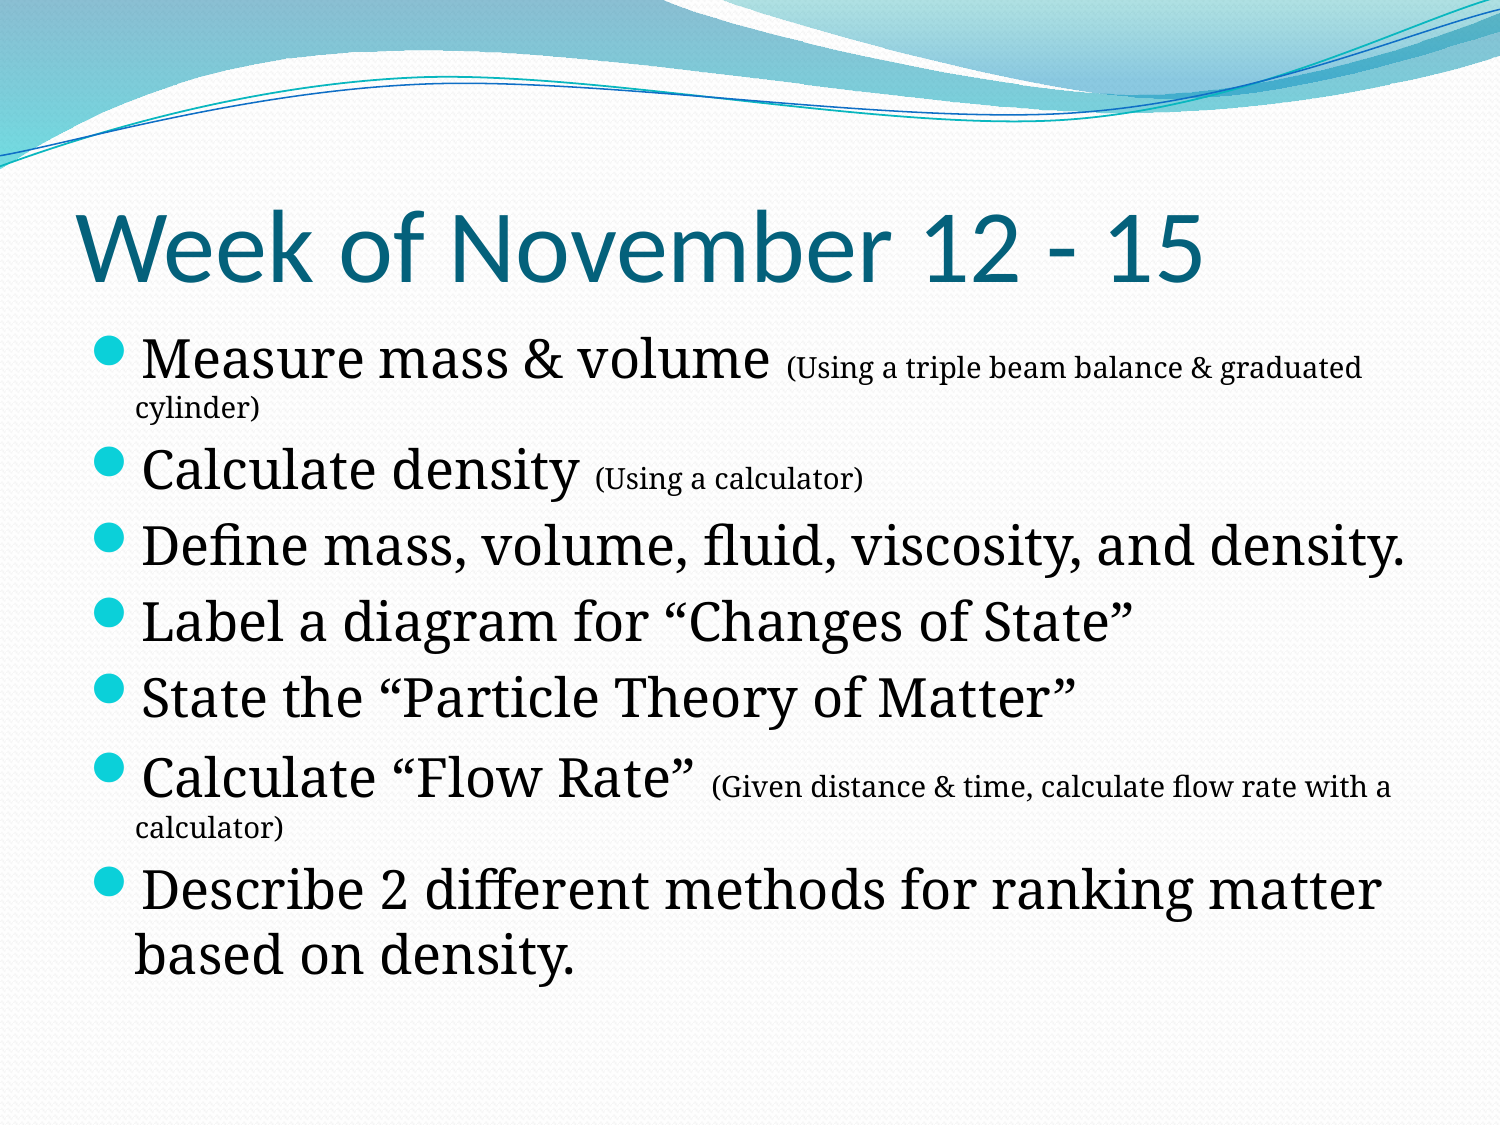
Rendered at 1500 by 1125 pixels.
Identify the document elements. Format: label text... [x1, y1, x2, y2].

title Week of November 12 - 15 [75, 115, 1425, 303]
list Measure mass & volume (Using a triple beam balance & graduated cylinder) Calculate density (Using a calculator) Define mass, volume, fluid, viscosity, and density. Label a diagram for “Changes of State” State the “Particle Theory of Matter” Calculate “Flow Rate” (Given distance & time, calculate flow rate with a calculator) Describe 2 different methods for ranking matter based on density. [75, 317, 1425, 1038]
